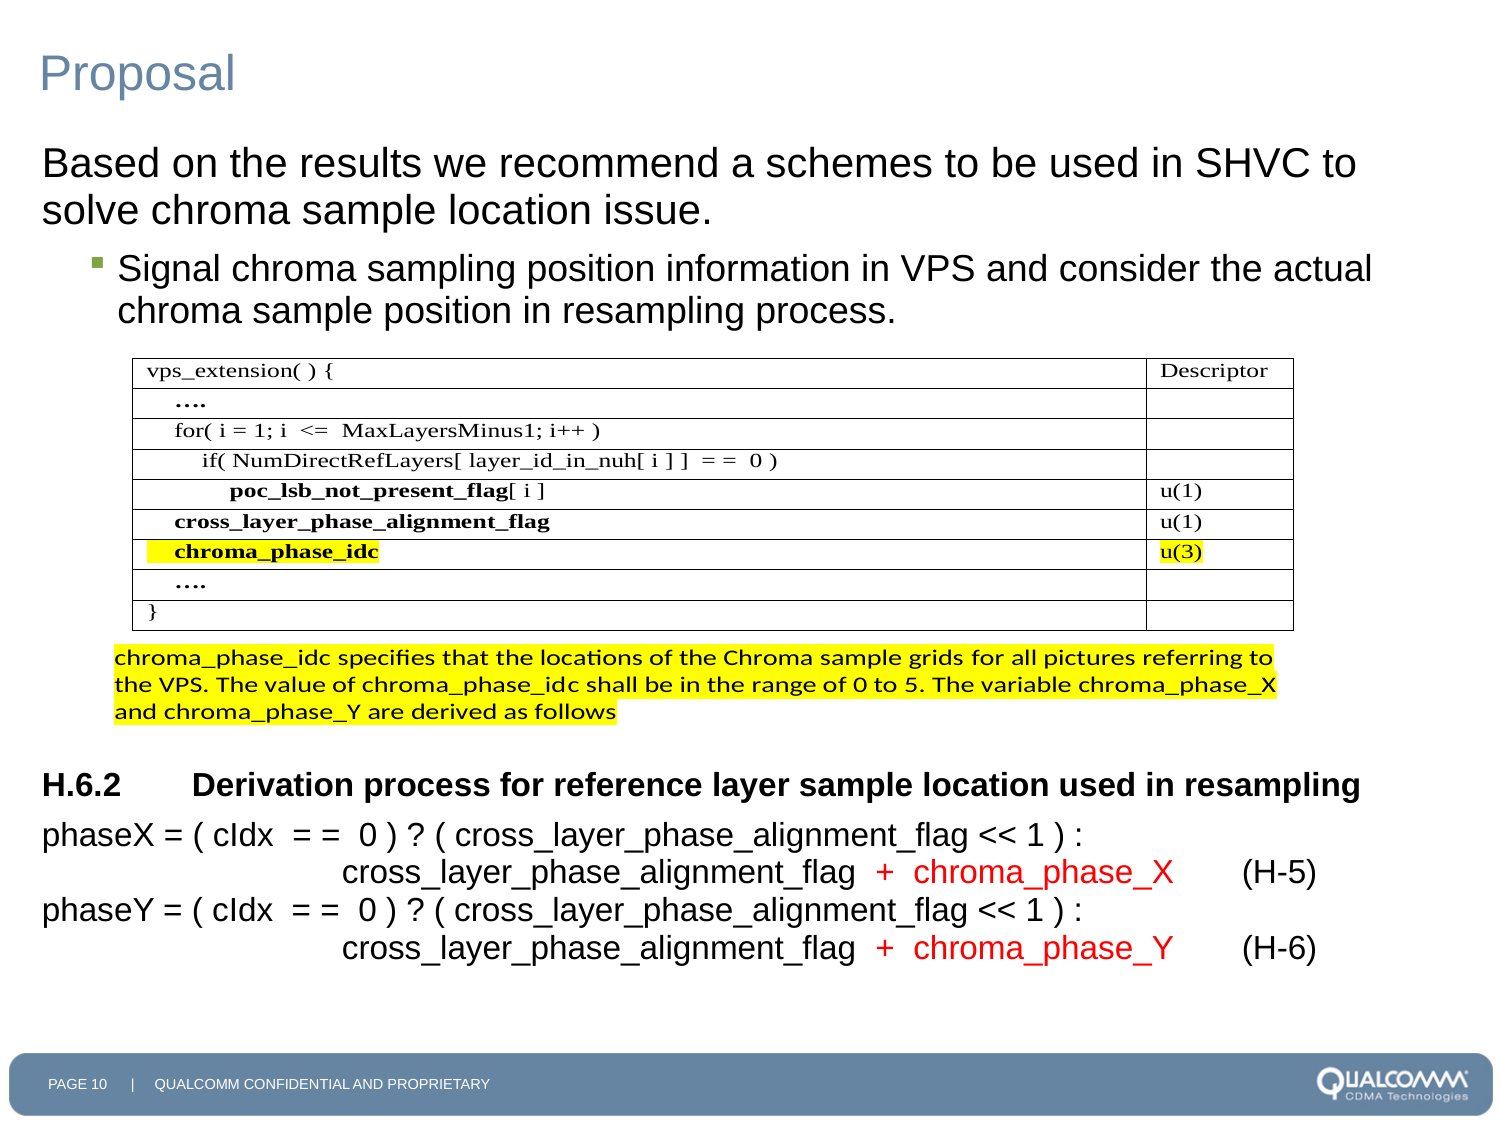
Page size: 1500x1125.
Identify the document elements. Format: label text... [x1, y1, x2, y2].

picture [99, 357, 1326, 726]
title Proposal [23, 44, 1457, 138]
picture [0, 1048, 1500, 1125]
list Based on the results we recommend a schemes to be used in SHVC to solve chroma sample location issue. Signal chroma sampling position information in VPS and consider the actual chroma sample position in resampling process. H.6.2 Derivation process for reference layer sample location used in resampling phaseX = ( cIdx = = 0 ) ? ( cross_layer_phase_alignment_flag << 1 ) : cross_layer_phase_alignment_flag + chroma_phase_X (H‑5) phaseY = ( cIdx = = 0 ) ? ( cross_layer_phase_alignment_flag << 1 ) : cross_layer_phase_alignment_flag + chroma_phase_Y (H‑6) [26, 131, 1457, 1004]
